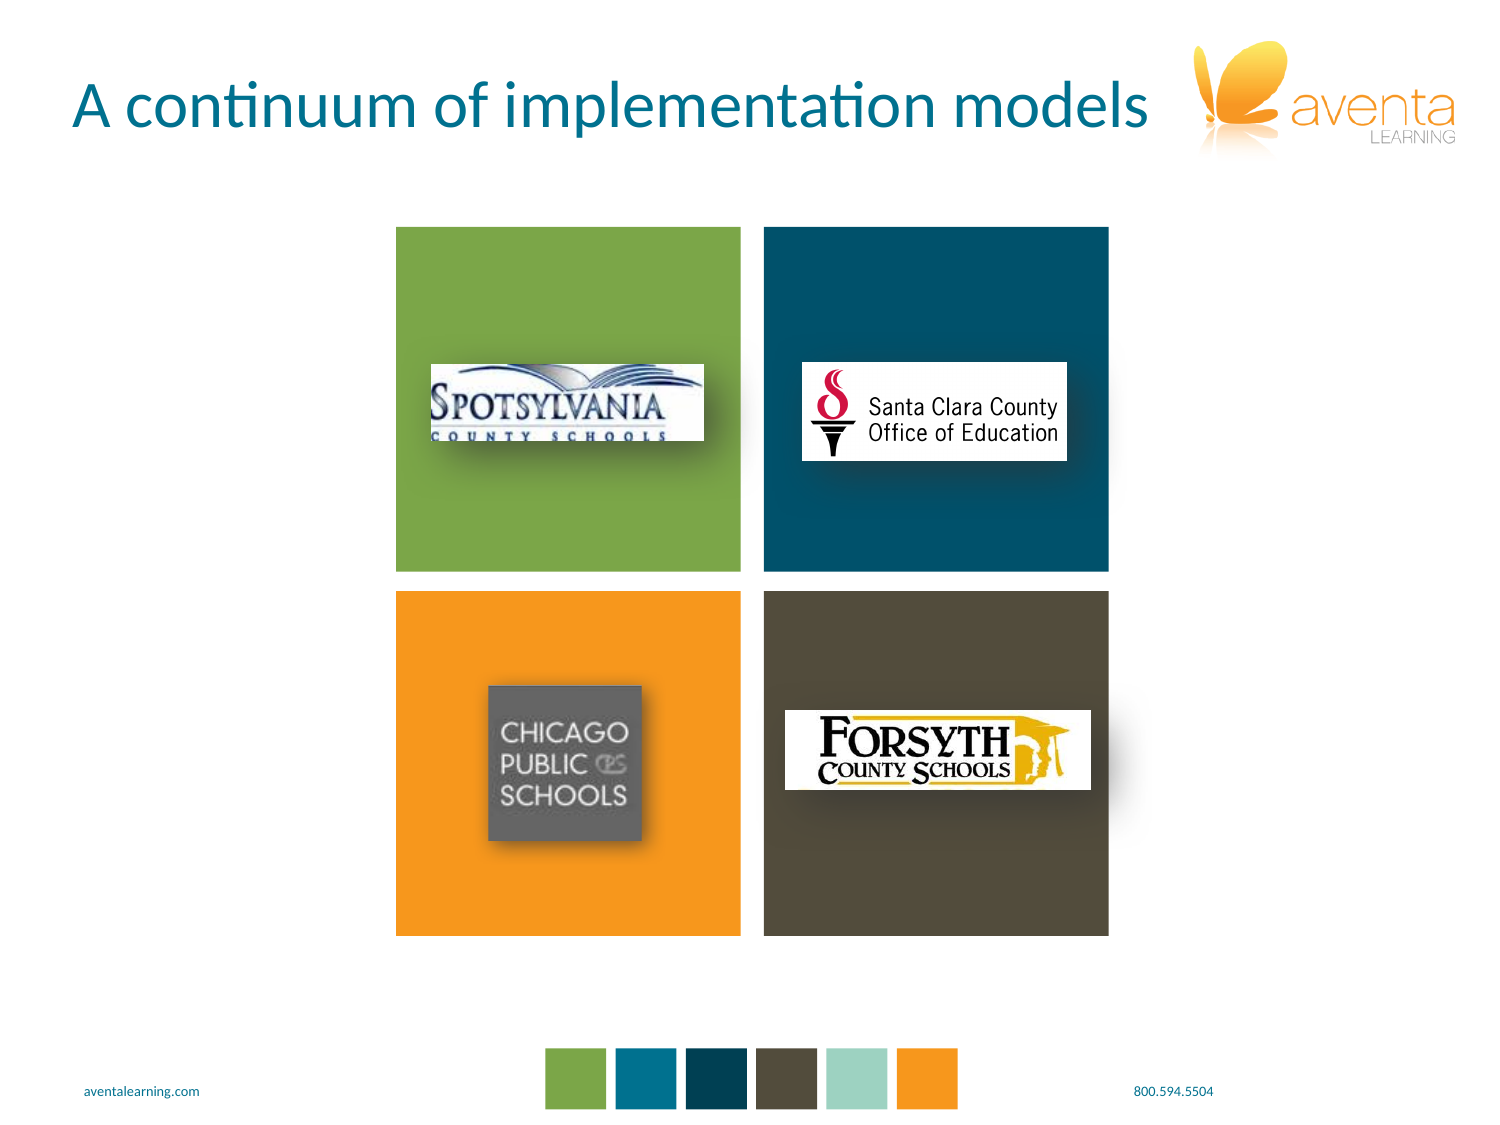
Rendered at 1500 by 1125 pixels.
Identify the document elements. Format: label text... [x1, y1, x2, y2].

text_box [762, 225, 1111, 574]
picture [1134, 1086, 1138, 1096]
picture [1173, 1088, 1180, 1096]
picture [803, 363, 1067, 461]
picture [1192, 41, 1455, 206]
picture [431, 363, 704, 441]
picture [105, 1089, 111, 1096]
picture [189, 1089, 199, 1096]
text_box [394, 225, 743, 574]
text_box [762, 589, 1111, 938]
picture [785, 710, 1092, 791]
picture [488, 685, 642, 841]
picture [98, 1089, 104, 1096]
title A continuum of implementation models [57, 26, 1193, 176]
picture [1167, 1087, 1172, 1096]
picture [1202, 1087, 1210, 1094]
text_box [394, 589, 743, 938]
